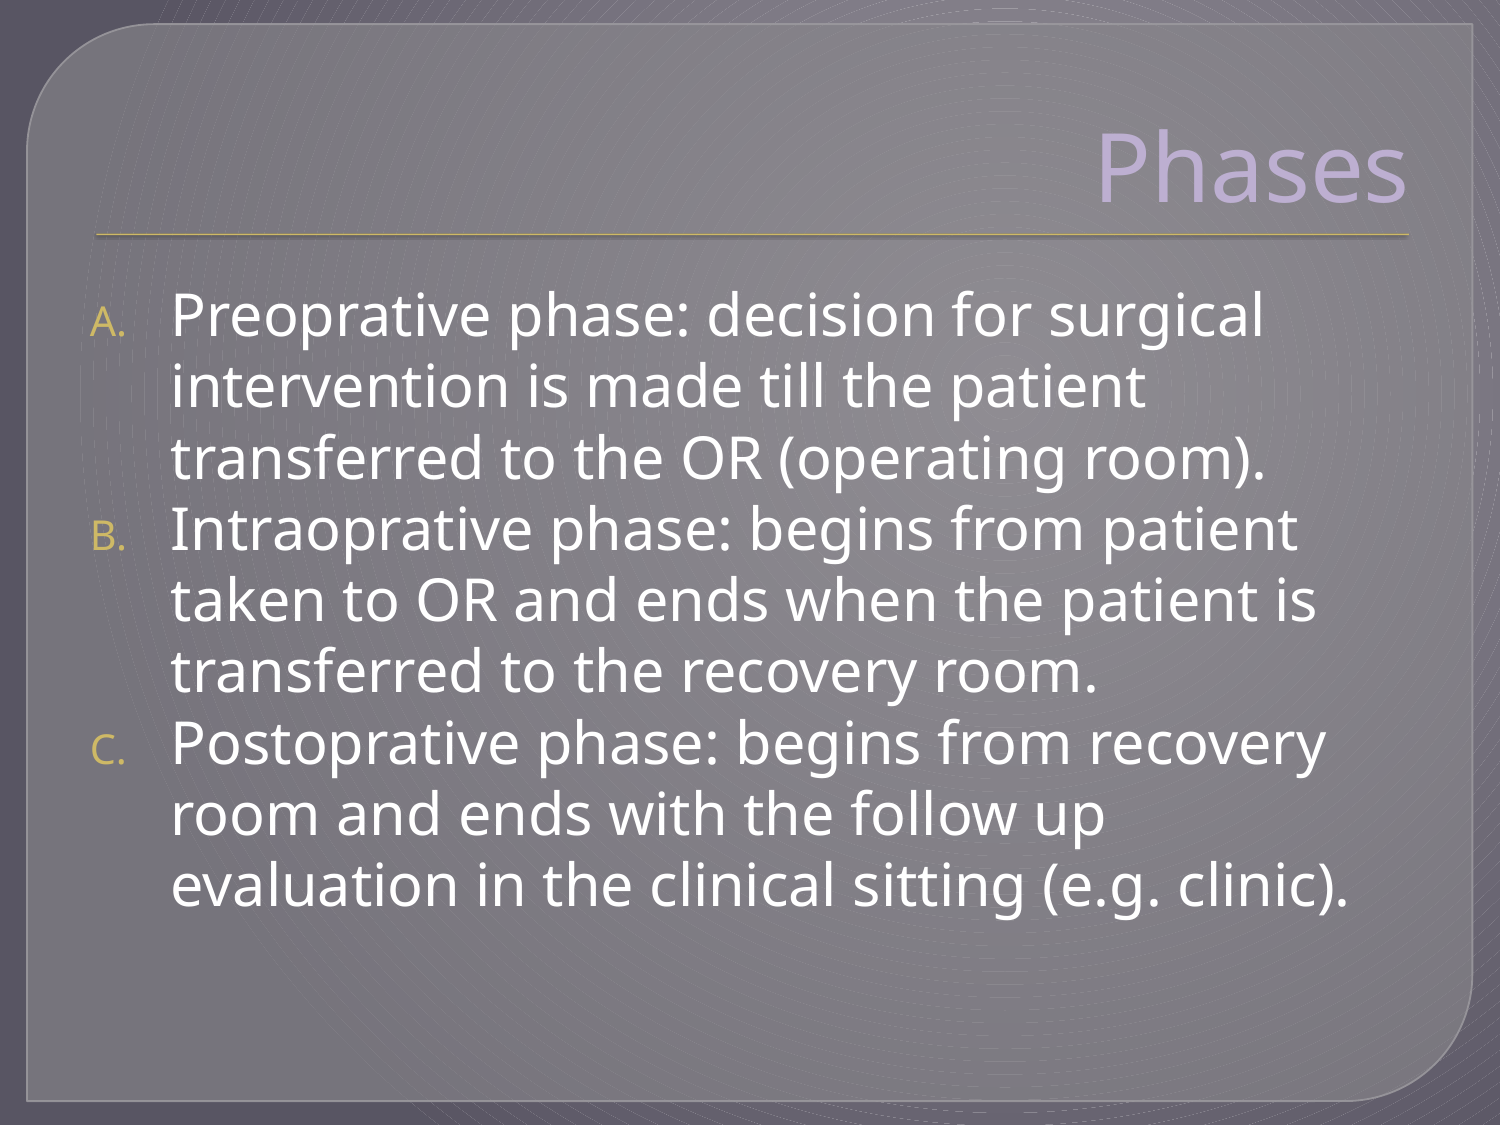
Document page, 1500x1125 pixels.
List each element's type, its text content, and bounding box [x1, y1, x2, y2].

title Phases [75, 41, 1425, 230]
list Preoprative phase: decision for surgical intervention is made till the patient transferred to the OR (operating room). Intraoprative phase: begins from patient taken to OR and ends when the patient is transferred to the recovery room. Postoprative phase: begins from recovery room and ends with the follow up evaluation in the clinical sitting (e.g. clinic). [75, 270, 1425, 1013]
